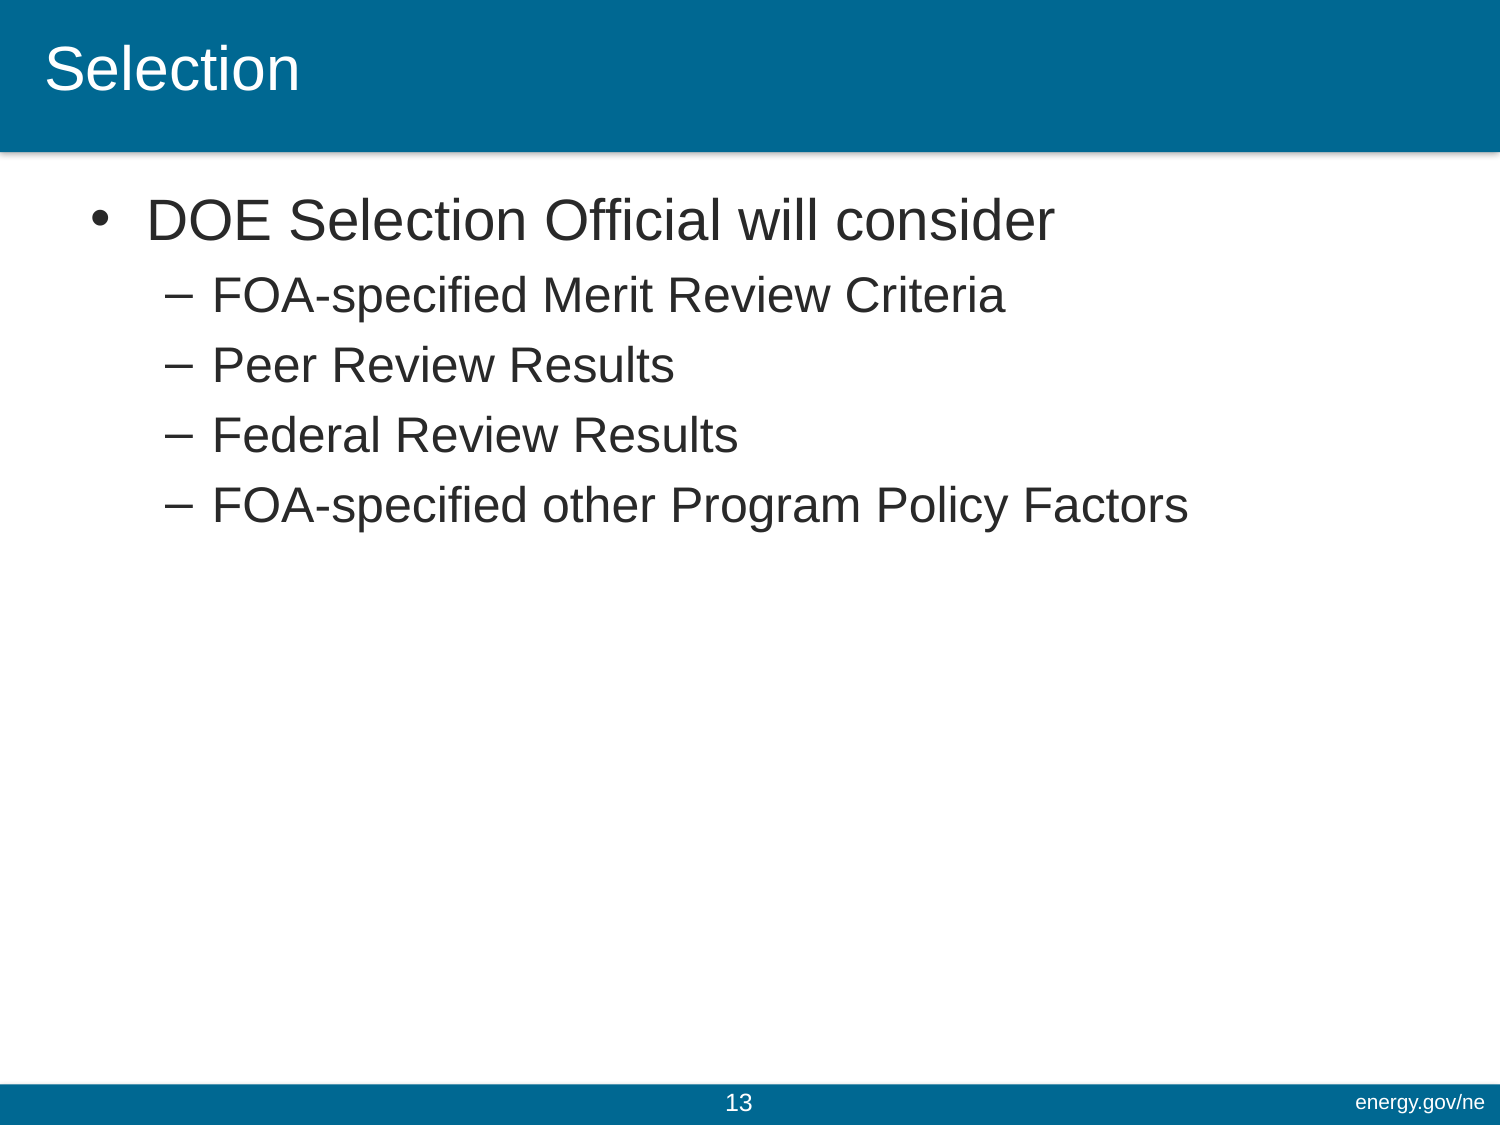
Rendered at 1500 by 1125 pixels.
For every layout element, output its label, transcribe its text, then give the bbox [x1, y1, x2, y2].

title Selection [28, 0, 959, 149]
list DOE Selection Official will consider FOA-specified Merit Review Criteria Peer Review Results Federal Review Results FOA-specified other Program Policy Factors [74, 174, 1426, 1062]
